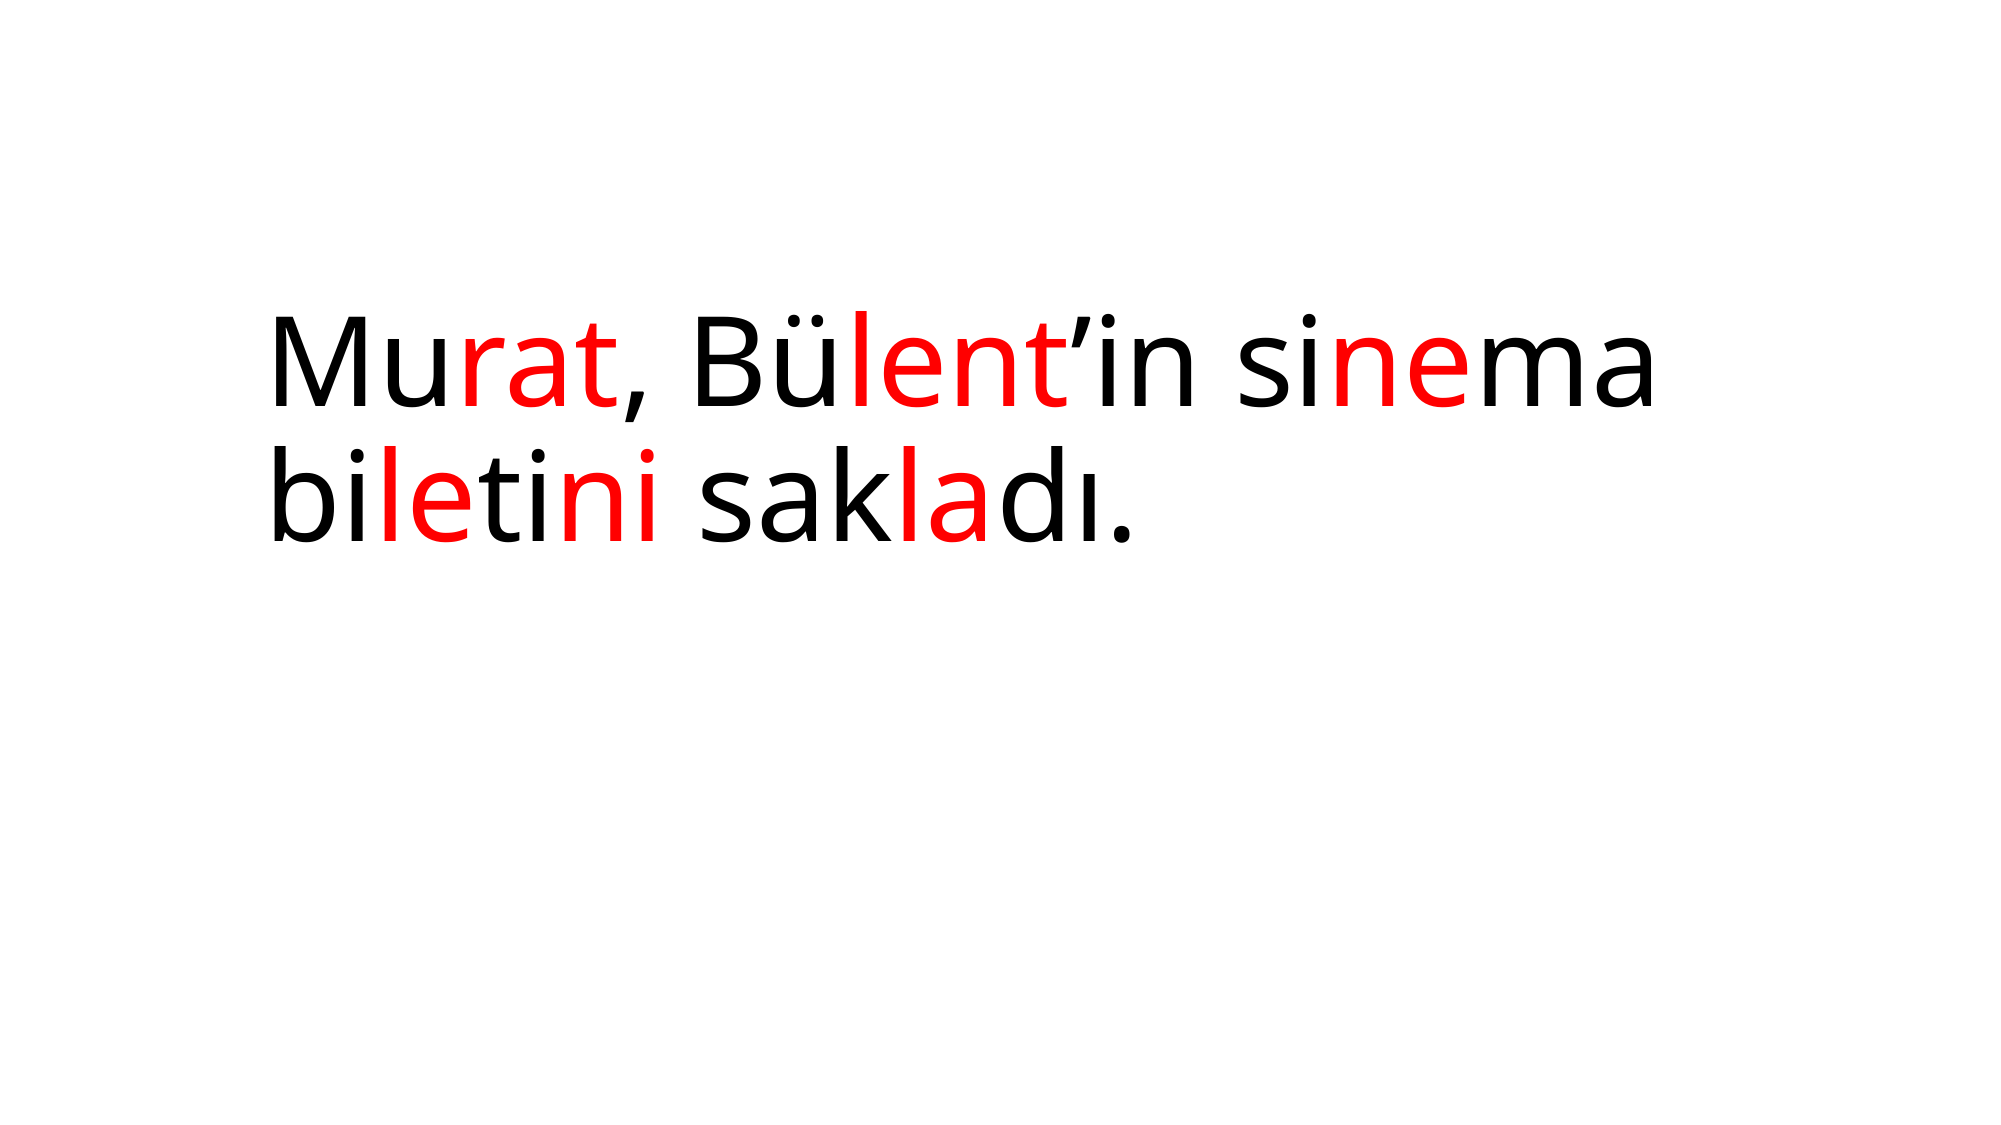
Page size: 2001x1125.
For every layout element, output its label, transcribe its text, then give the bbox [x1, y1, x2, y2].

title Murat, Bülent’in sinema biletini sakladı. [249, 184, 1750, 576]
